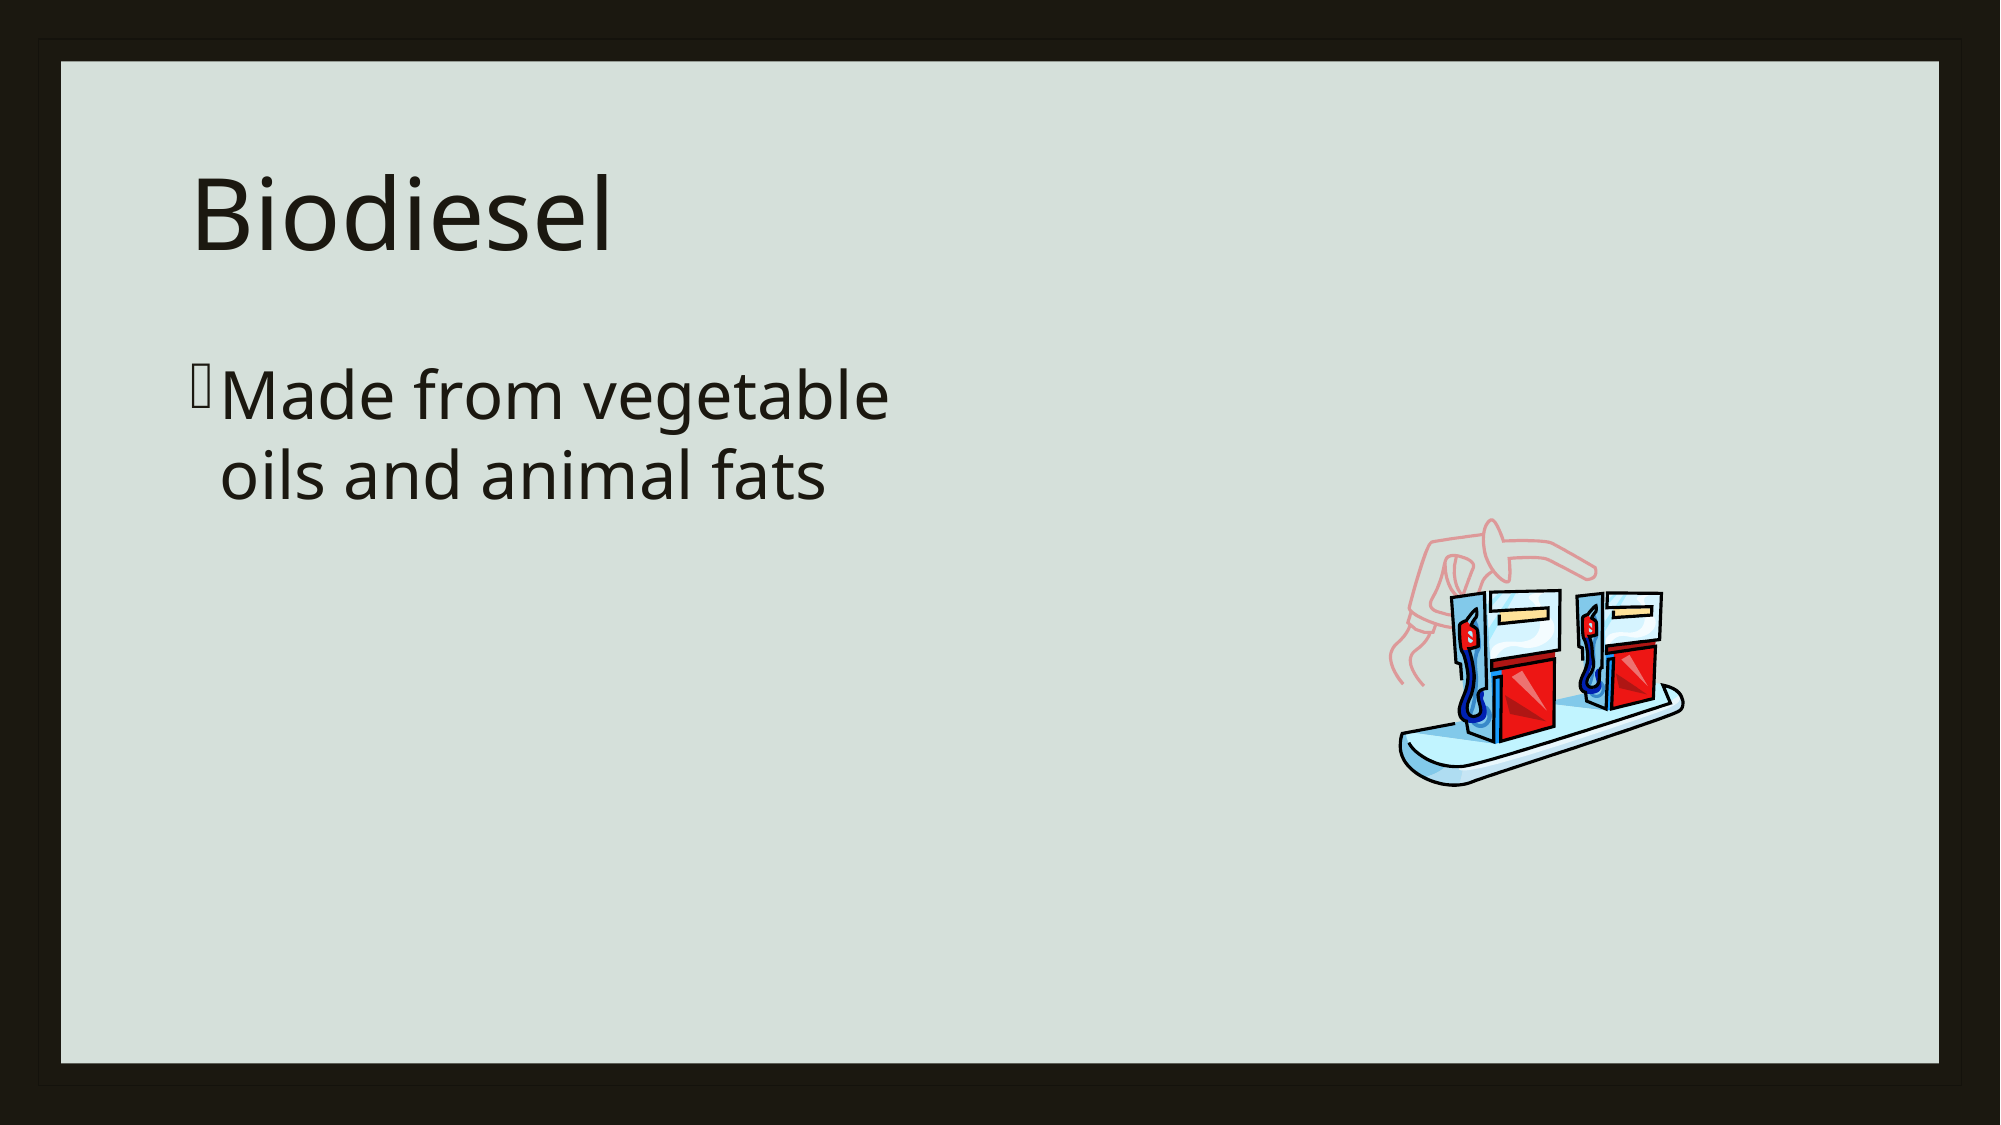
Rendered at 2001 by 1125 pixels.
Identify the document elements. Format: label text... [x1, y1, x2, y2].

title Biodiesel [174, 105, 1825, 331]
picture [1388, 518, 1685, 787]
list Made from vegetable oils and animal fats [174, 345, 955, 960]
